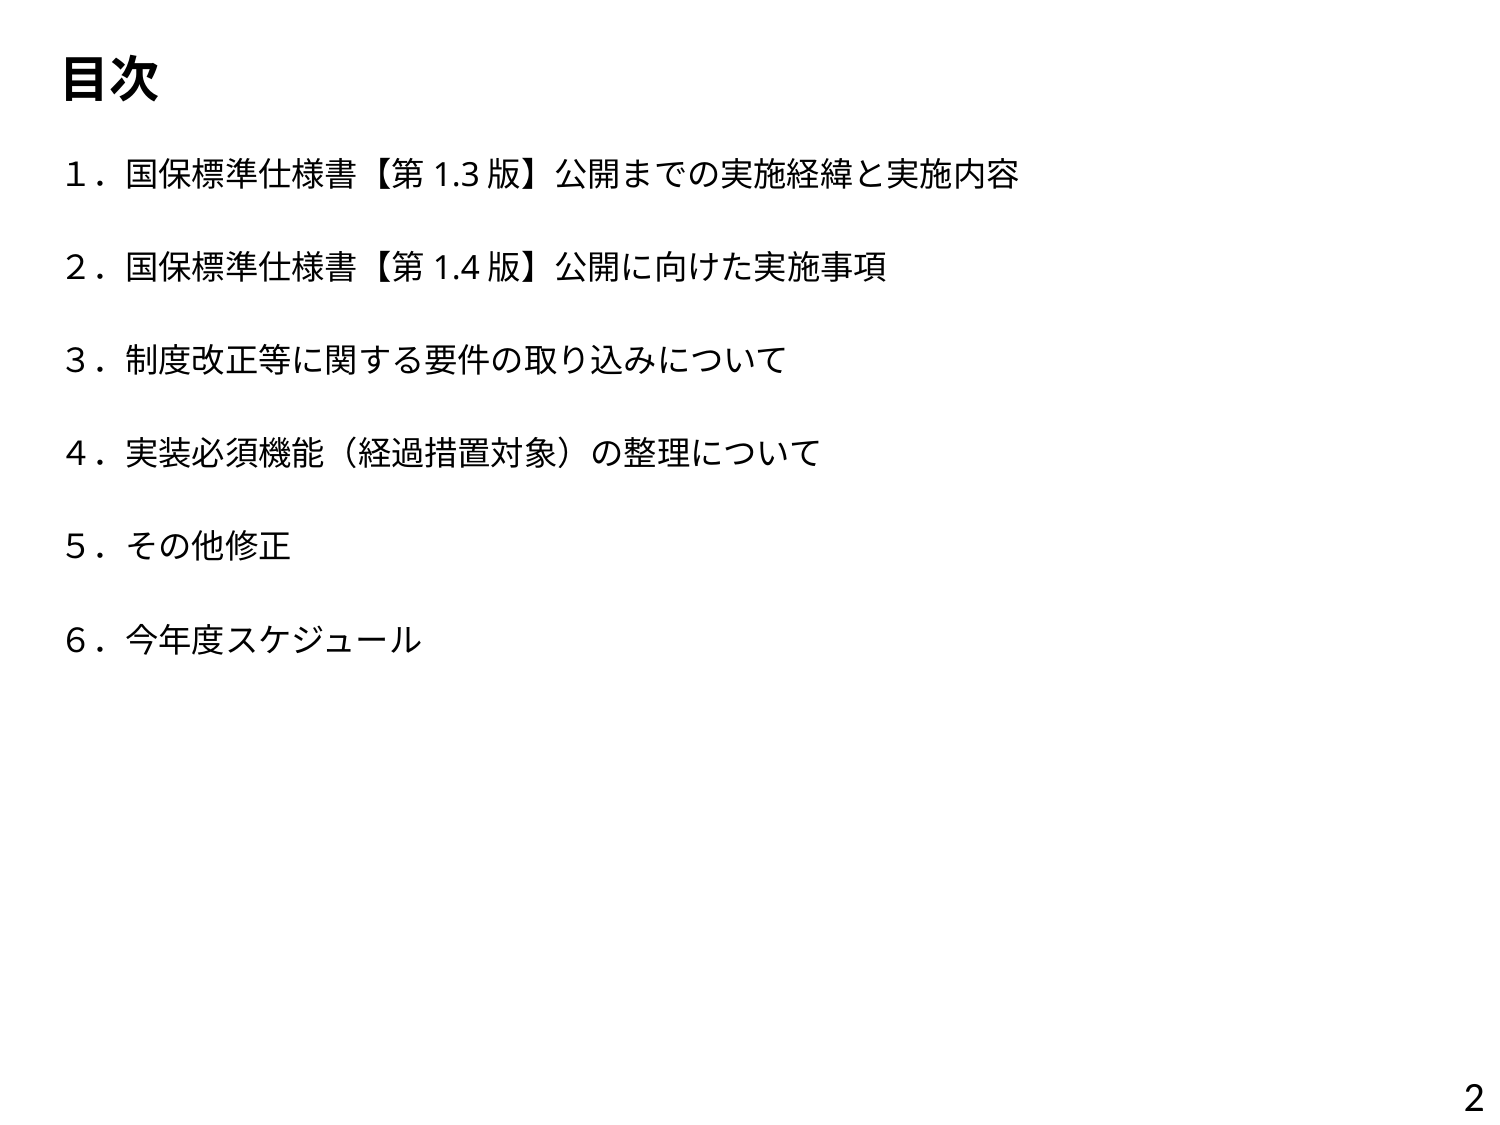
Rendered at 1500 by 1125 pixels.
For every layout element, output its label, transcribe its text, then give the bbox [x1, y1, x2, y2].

text_box 目次 [44, 32, 1468, 125]
text_box １．国保標準仕様書【第1.3版】公開までの実施経緯と実施内容 ２．国保標準仕様書【第1.4版】公開に向けた実施事項 ３．制度改正等に関する要件の取り込みについて ４．実装必須機能（経過措置対象）の整理について ５．その他修正 ６．今年度スケジュール [44, 138, 1468, 1000]
slide_number 2 [1149, 1065, 1500, 1125]
